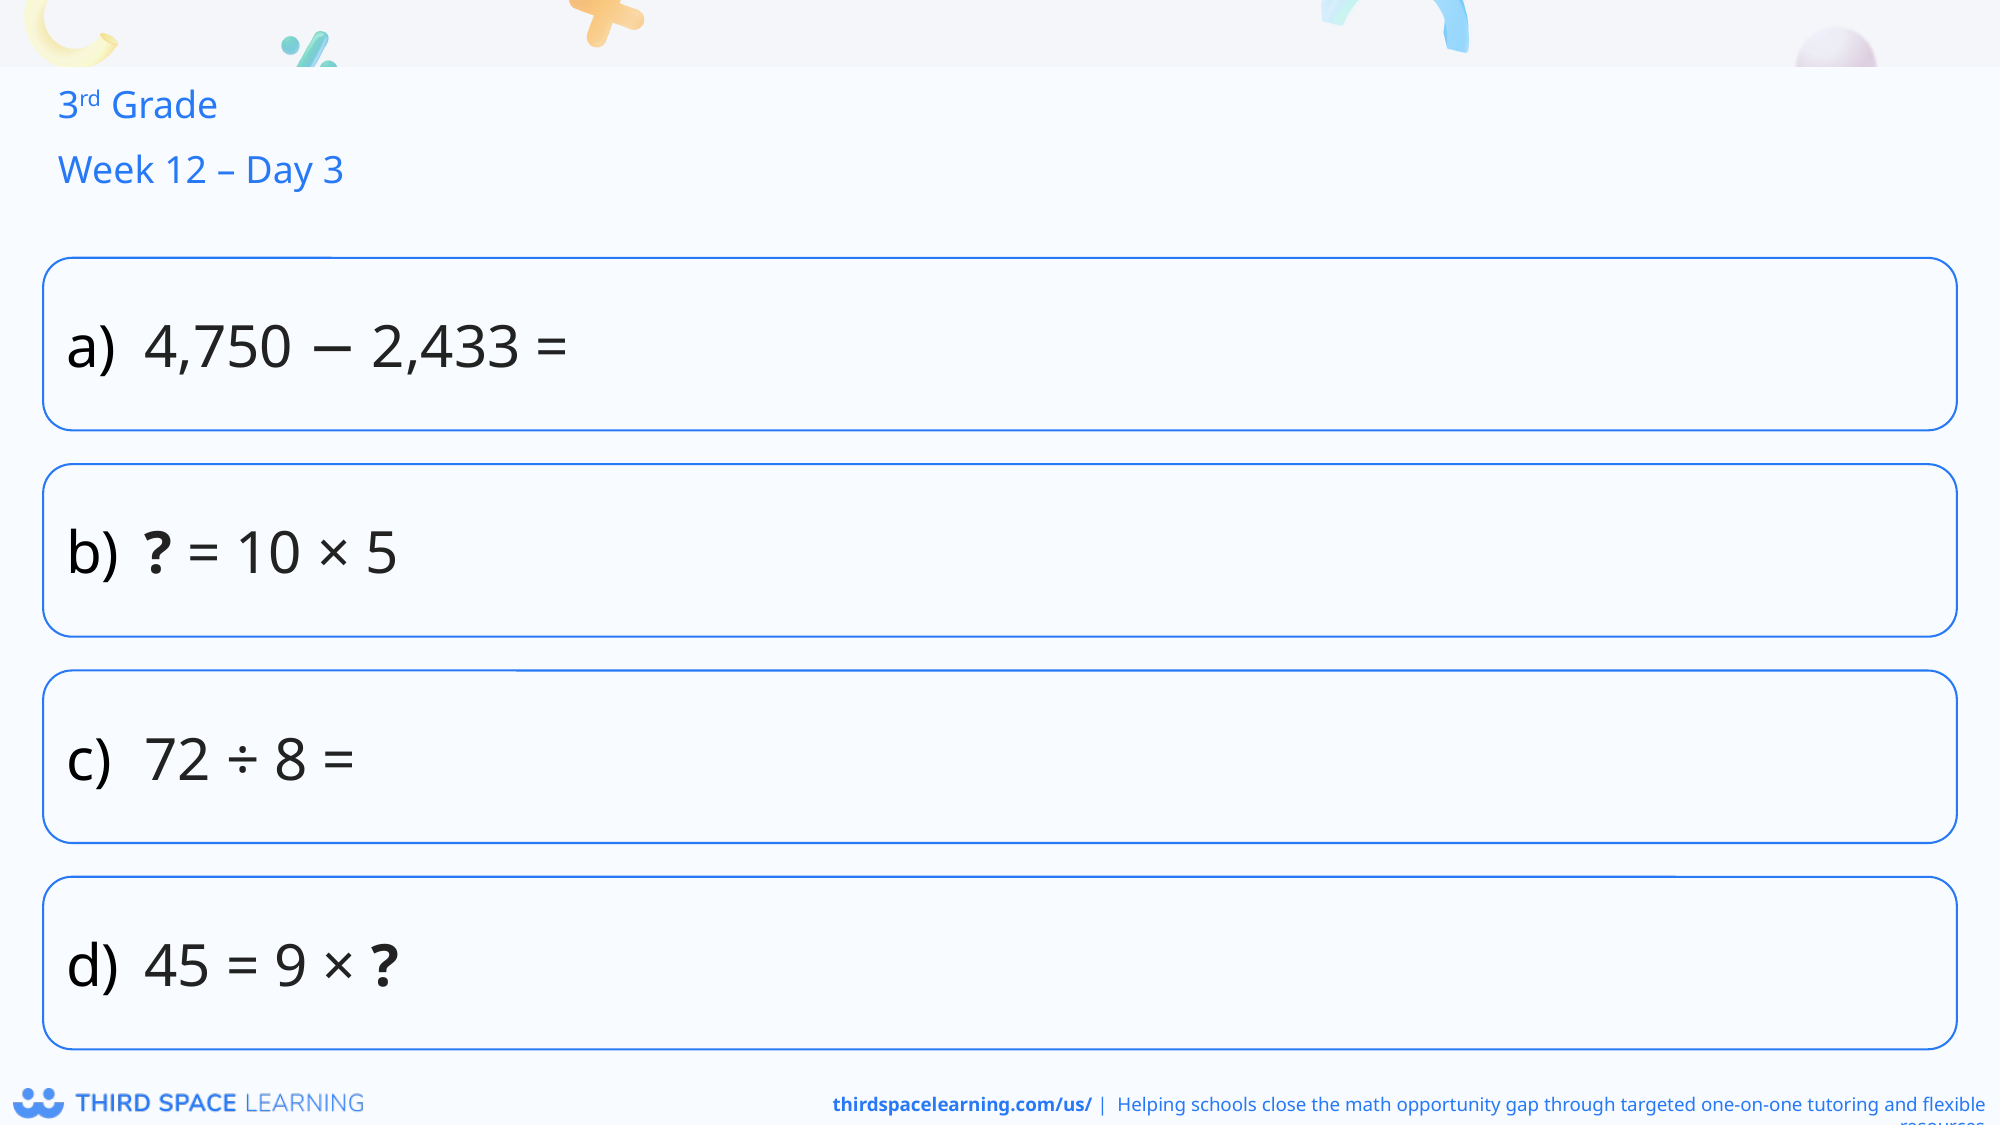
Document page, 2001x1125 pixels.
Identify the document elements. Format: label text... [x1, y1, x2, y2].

list 72 ÷ 8 = [129, 684, 1939, 829]
list ? = 10 × 5 [129, 478, 1939, 623]
text_box 3rd Grade Week 12 – Day 3 [43, 73, 509, 212]
list 45 = 9 × ? [129, 891, 1939, 1035]
picture [13, 1088, 365, 1119]
picture [0, 0, 2000, 67]
list 4,750 − 2,433 = [129, 272, 1939, 416]
